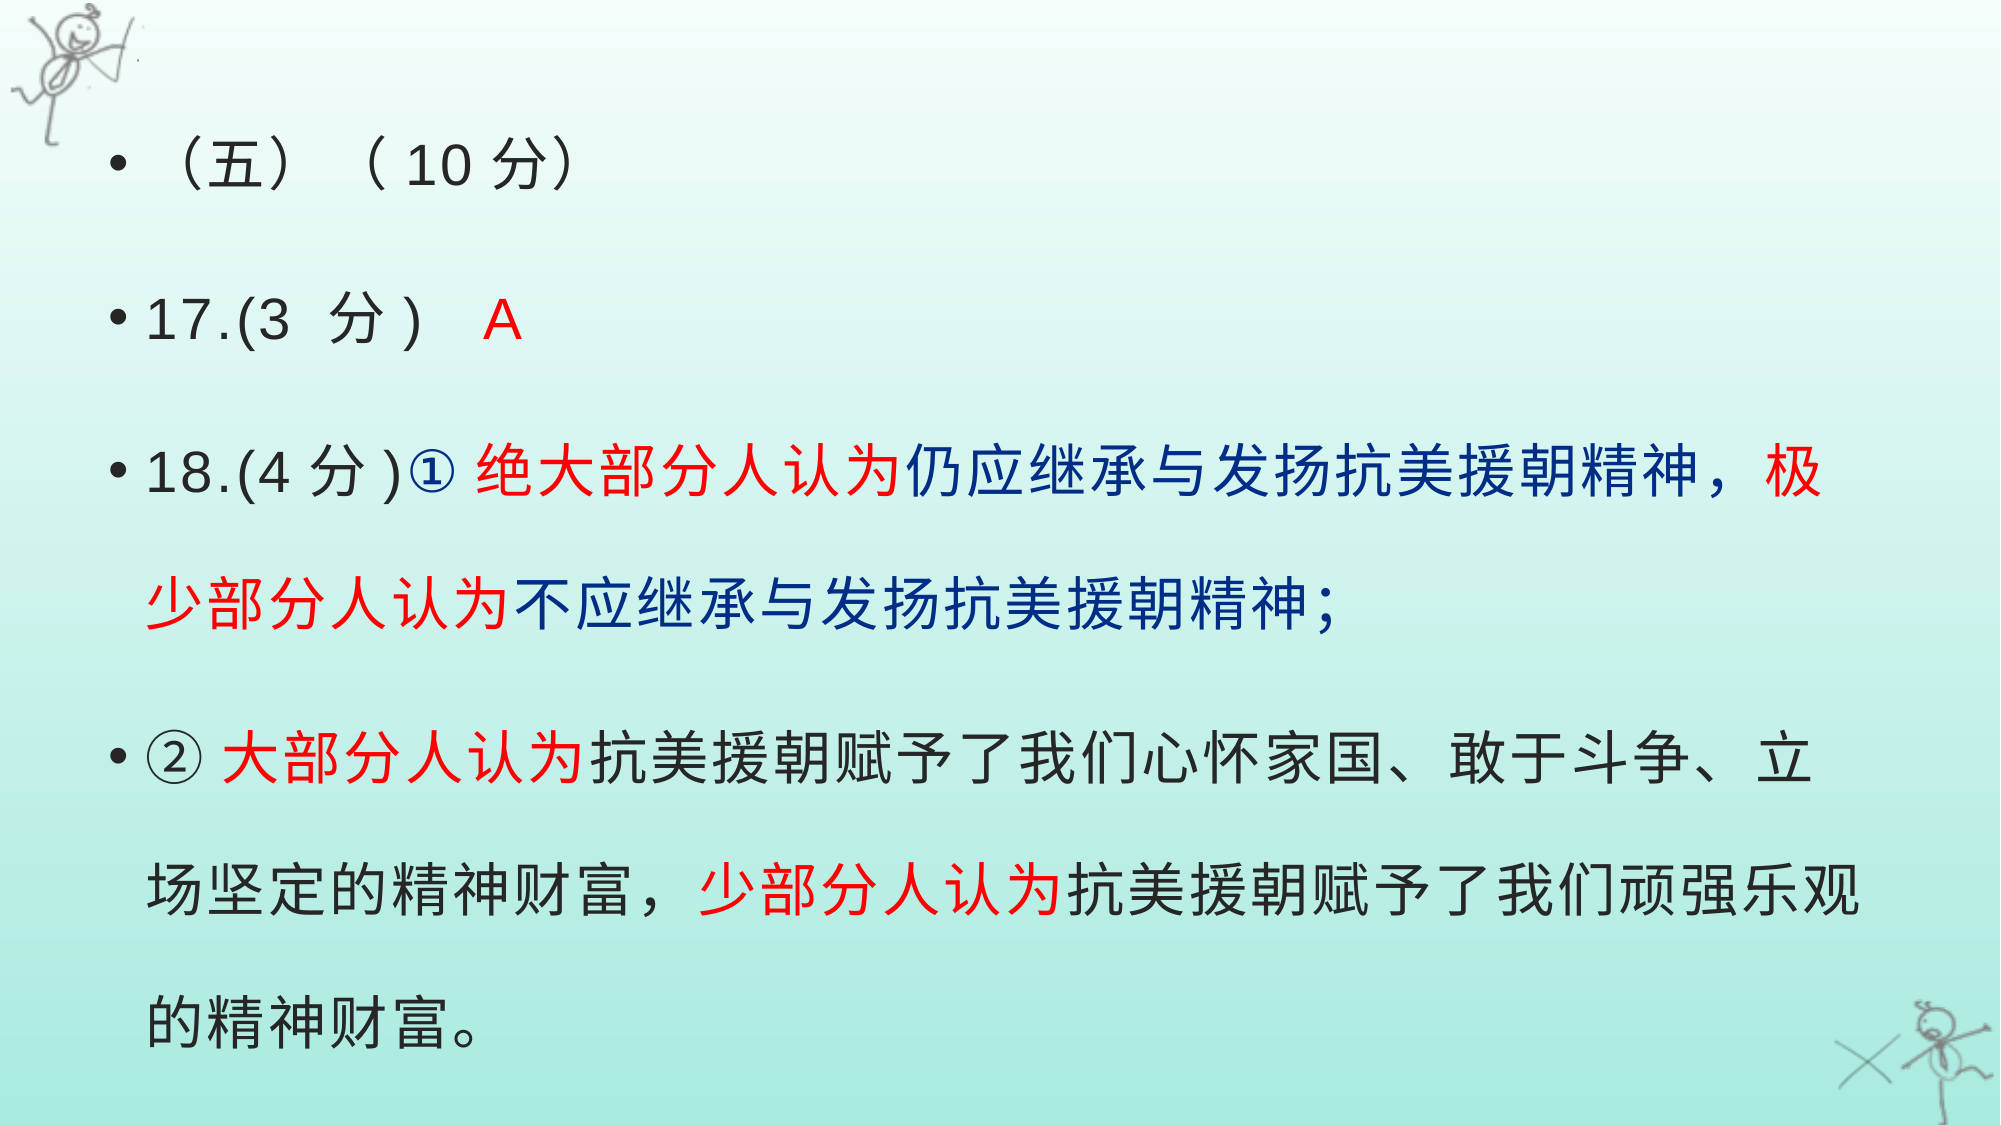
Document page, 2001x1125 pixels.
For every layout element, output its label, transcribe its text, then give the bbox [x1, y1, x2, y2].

picture [10, 3, 1994, 1125]
list （五）（10分） 17.(3 分) A 18.(4分)①绝大部分人认为仍应继承与发扬抗美援朝精神，极少部分人认为不应继承与发扬抗美援朝精神； ②大部分人认为抗美援朝赋予了我们心怀家国、敢于斗争、立场坚定的精神财富，少部分人认为抗美援朝赋予了我们顽强乐观的精神财富。 [93, 56, 1891, 1093]
